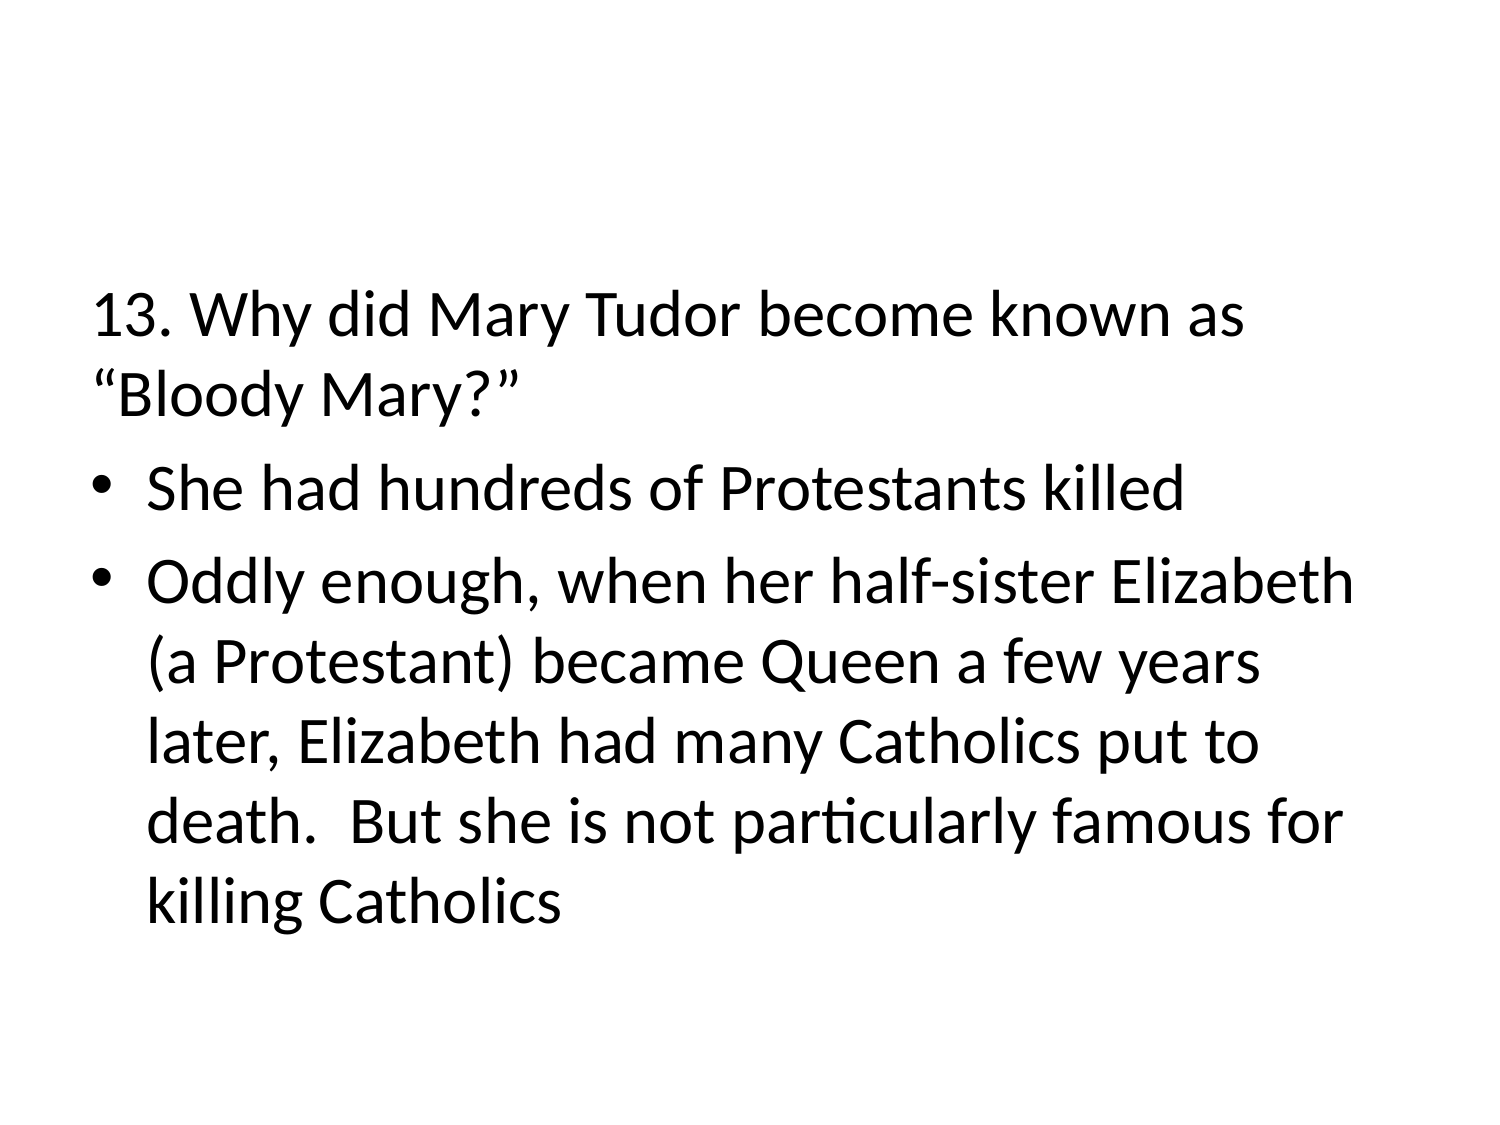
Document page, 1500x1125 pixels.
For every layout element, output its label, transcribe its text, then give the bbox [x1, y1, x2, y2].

list 13. Why did Mary Tudor become known as “Bloody Mary?” She had hundreds of Protestants killed Oddly enough, when her half-sister Elizabeth (a Protestant) became Queen a few years later, Elizabeth had many Catholics put to death. But she is not particularly famous for killing Catholics [75, 262, 1425, 1005]
